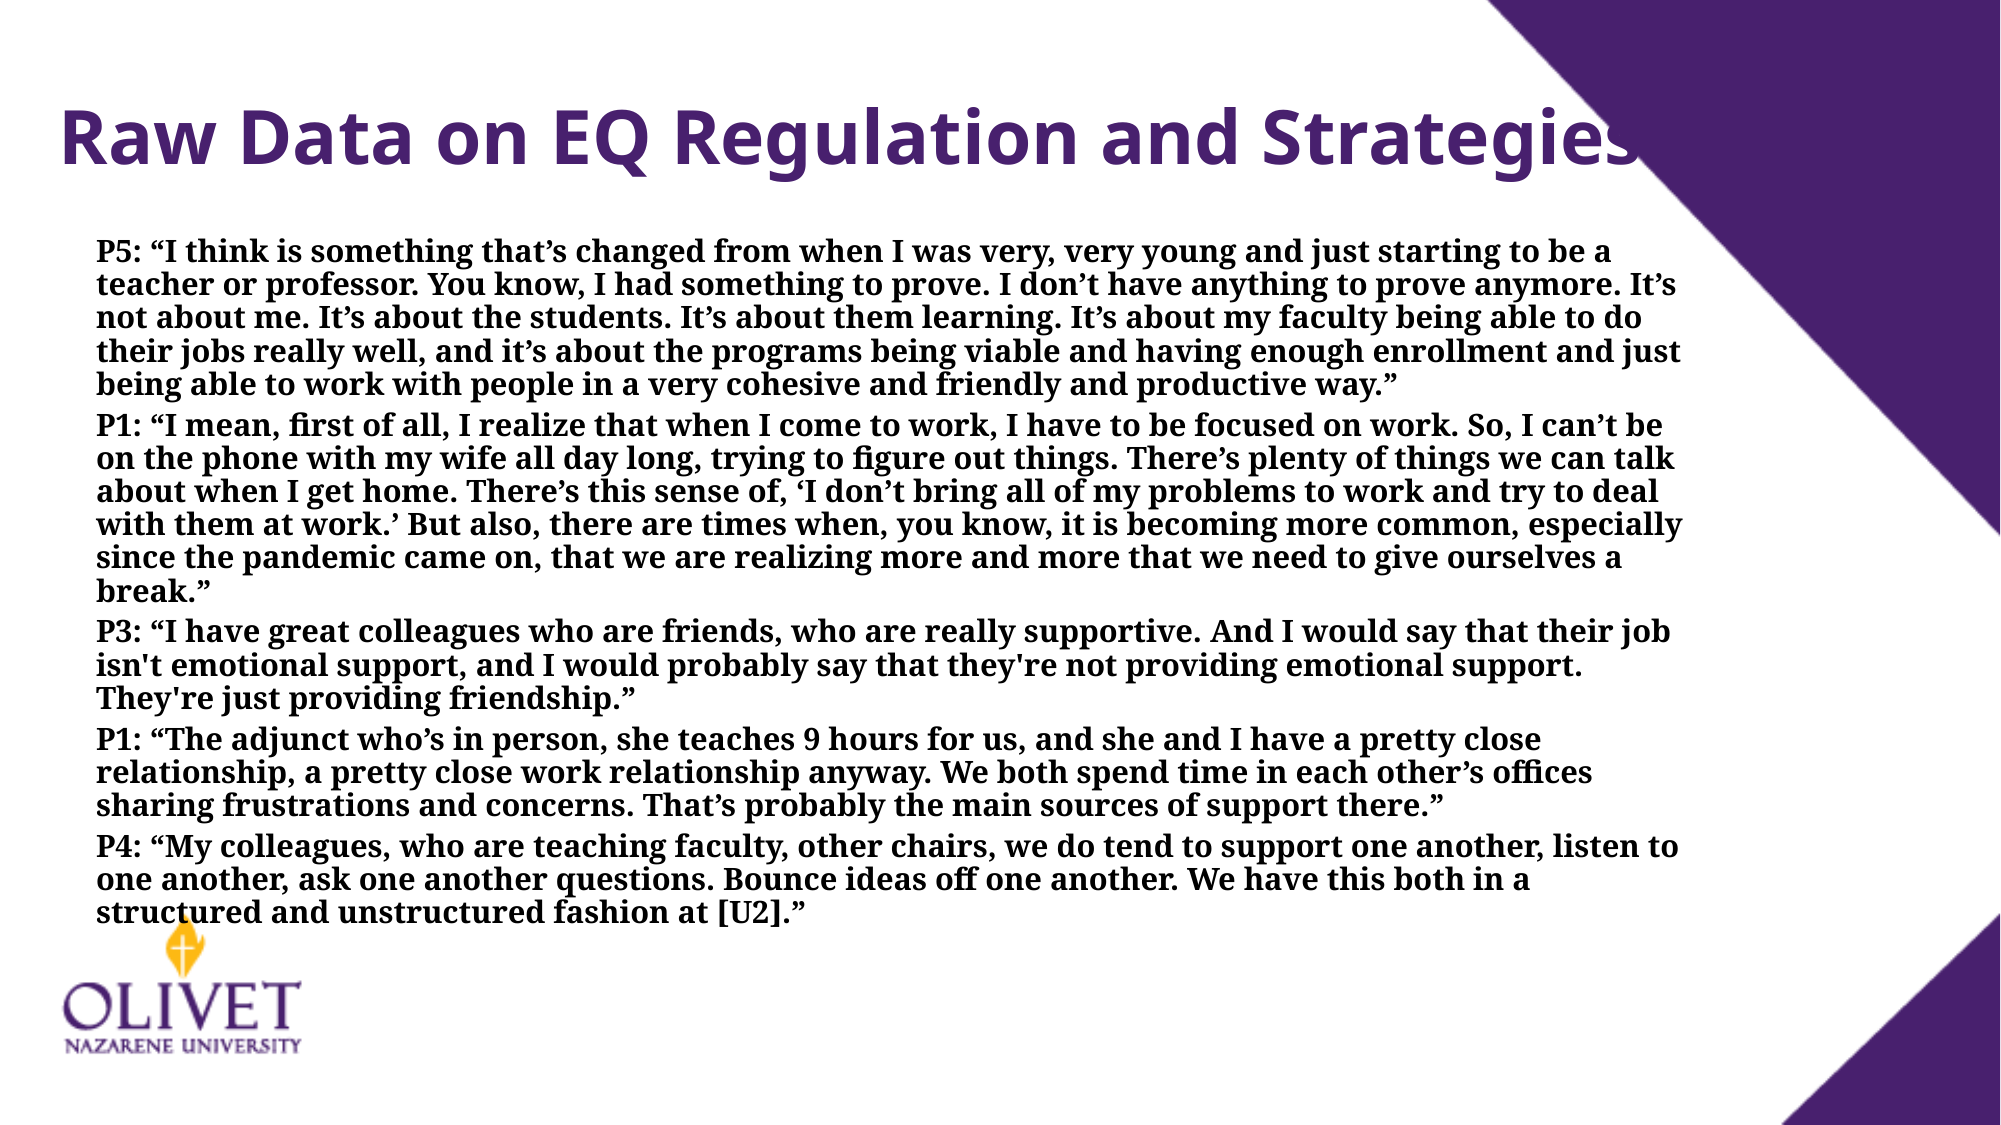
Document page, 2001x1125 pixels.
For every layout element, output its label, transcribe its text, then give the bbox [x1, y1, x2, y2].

title Raw Data on EQ Regulation and Strategies [43, 52, 1678, 229]
list P5: “I think is something that’s changed from when I was very, very young and just starting to be a teacher or professor. You know, I had something to prove. I don’t have anything to prove anymore. It’s not about me. It’s about the students. It’s about them learning. It’s about my faculty being able to do their jobs really well, and it’s about the programs being viable and having enough enrollment and just being able to work with people in a very cohesive and friendly and productive way.” P1: “I mean, first of all, I realize that when I come to work, I have to be focused on work. So, I can’t be on the phone with my wife all day long, trying to figure out things. There’s plenty of things we can talk about when I get home. There’s this sense of, ‘I don’t bring all of my problems to work and try to deal with them at work.’ But also, there are times when, you know, it is becoming more common, especially since the pandemic came on, that we are realizing more and more that we need to give ourselves a break.” P3: “I have great colleagues who are friends, who are really supportive. And I would say that their job isn't emotional support, and I would probably say that they're not providing emotional support. They're just providing friendship.” P1: “The adjunct who’s in person, she teaches 9 hours for us, and she and I have a pretty close relationship, a pretty close work relationship anyway. We both spend time in each other’s offices sharing frustrations and concerns. That’s probably the main sources of support there.” P4: “My colleagues, who are teaching faculty, other chairs, we do tend to support one another, listen to one another, ask one another questions. Bounce ideas off one another. We have this both in a structured and unstructured fashion at [U2].” [77, 228, 1711, 971]
picture [0, 0, 2001, 1125]
